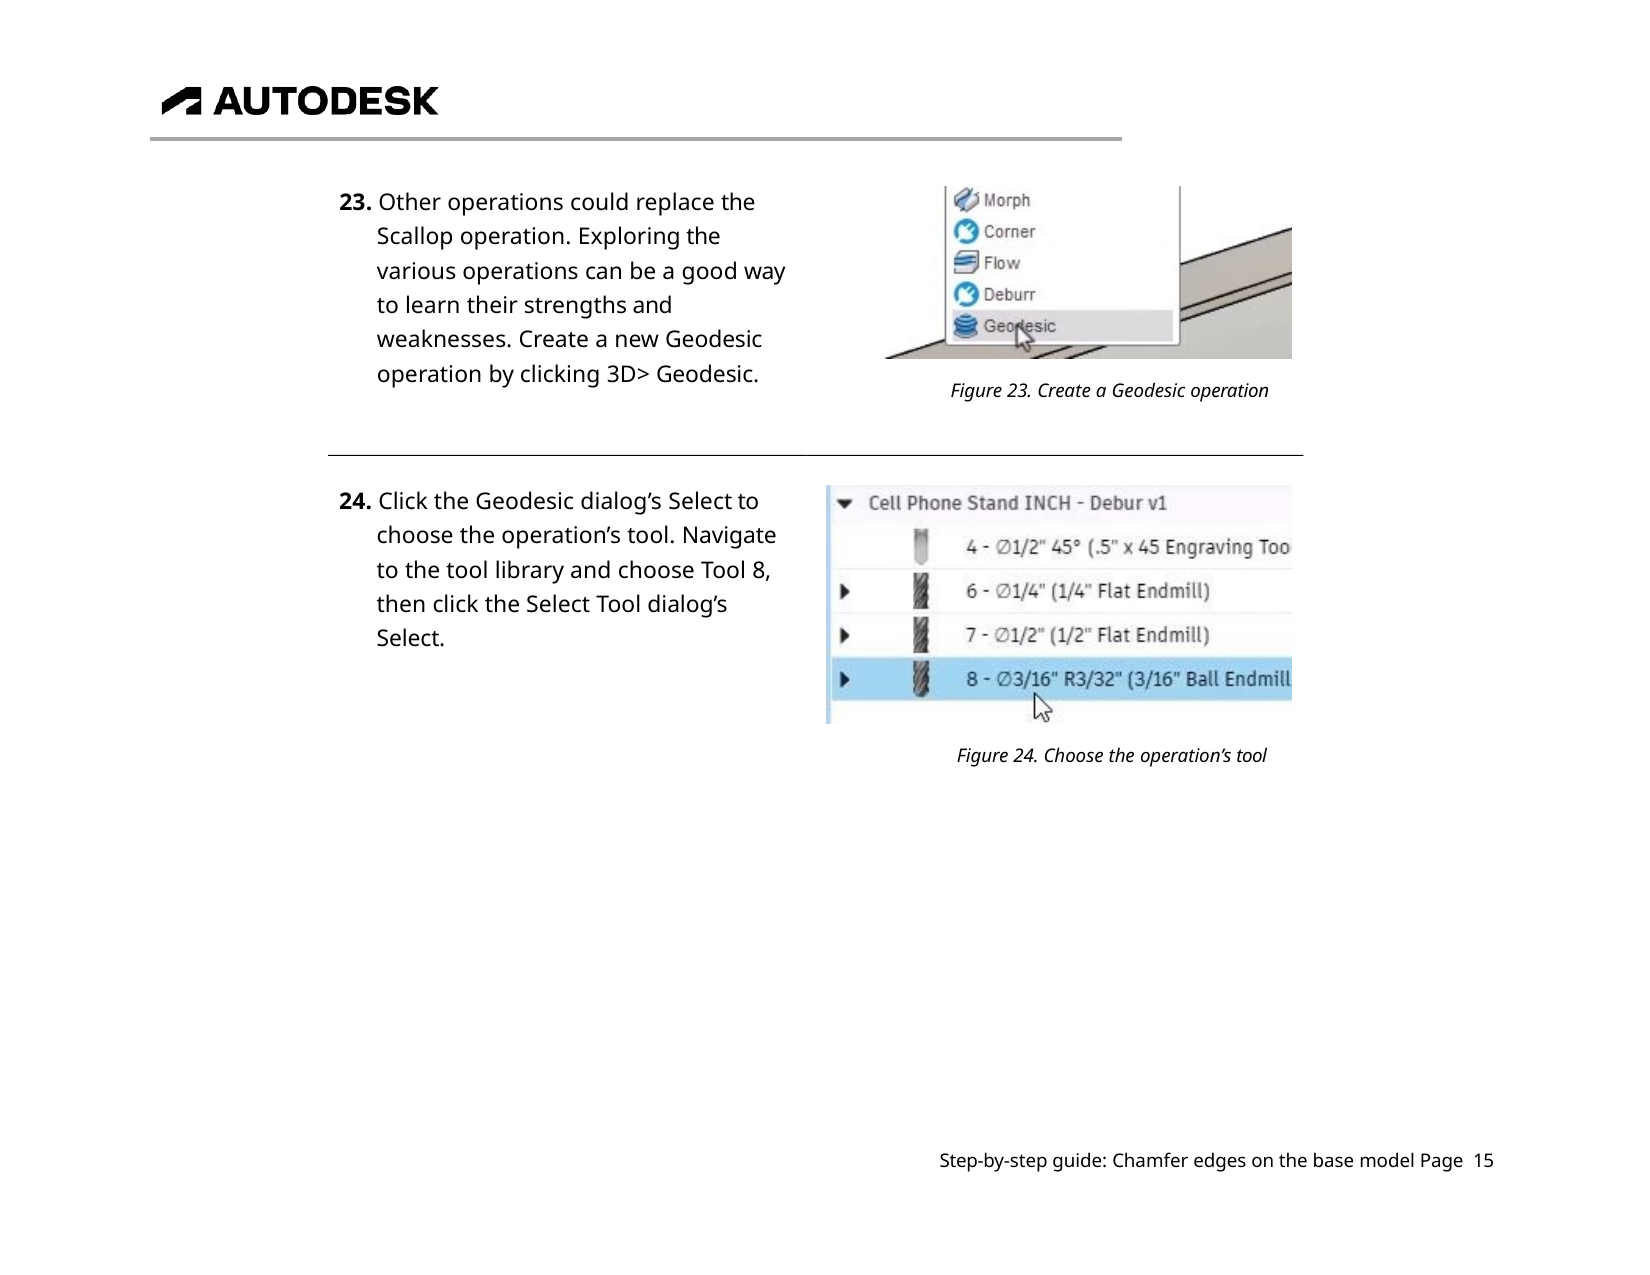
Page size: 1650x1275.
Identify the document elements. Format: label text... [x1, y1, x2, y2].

text_box 23. Other operations could replace the Scallop operation. Exploring the various operations can be a good way to learn their strengths and weaknesses. Create a new Geodesic operation by clicking 3D> Geodesic. [337, 178, 787, 387]
picture [161, 86, 439, 115]
text_box 24. Click the Geodesic dialog’s Select to choose the operation’s tool. Navigate to the tool library and choose Tool 8, then click the Select Tool dialog’s Select. [337, 477, 783, 652]
text_box Figure 23. Create a Geodesic operation [948, 376, 1294, 402]
picture [825, 485, 1292, 724]
text_box Figure 24. Choose the operation’s tool [954, 741, 1294, 767]
picture [883, 186, 1292, 359]
slide_number Step-by-step guide: Chamfer edges on the base model Page 20 [937, 1145, 1509, 1275]
